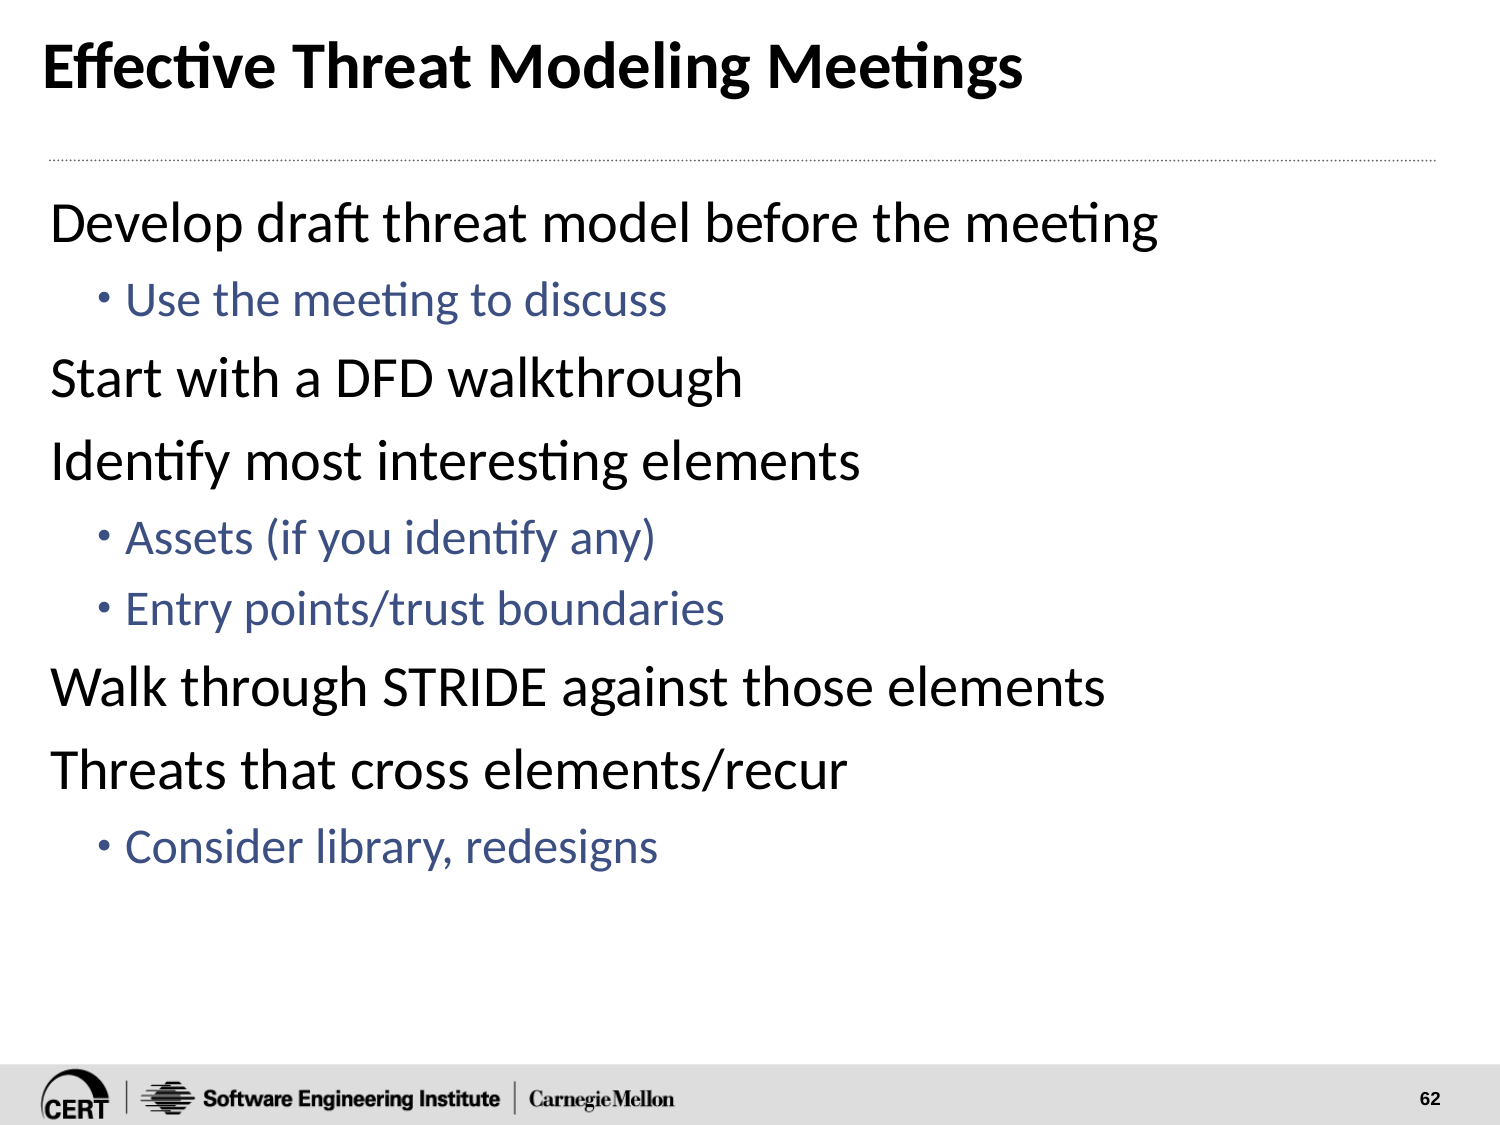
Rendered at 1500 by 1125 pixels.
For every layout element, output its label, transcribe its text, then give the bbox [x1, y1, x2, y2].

title Effective Threat Modeling Meetings [42, 37, 1434, 155]
picture [24, 1065, 688, 1125]
list Develop draft threat model before the meeting Use the meeting to discuss Start with a DFD walkthrough Identify most interesting elements Assets (if you identify any) Entry points/trust boundaries Walk through STRIDE against those elements Threats that cross elements/recur Consider library, redesigns [49, 187, 1438, 1001]
